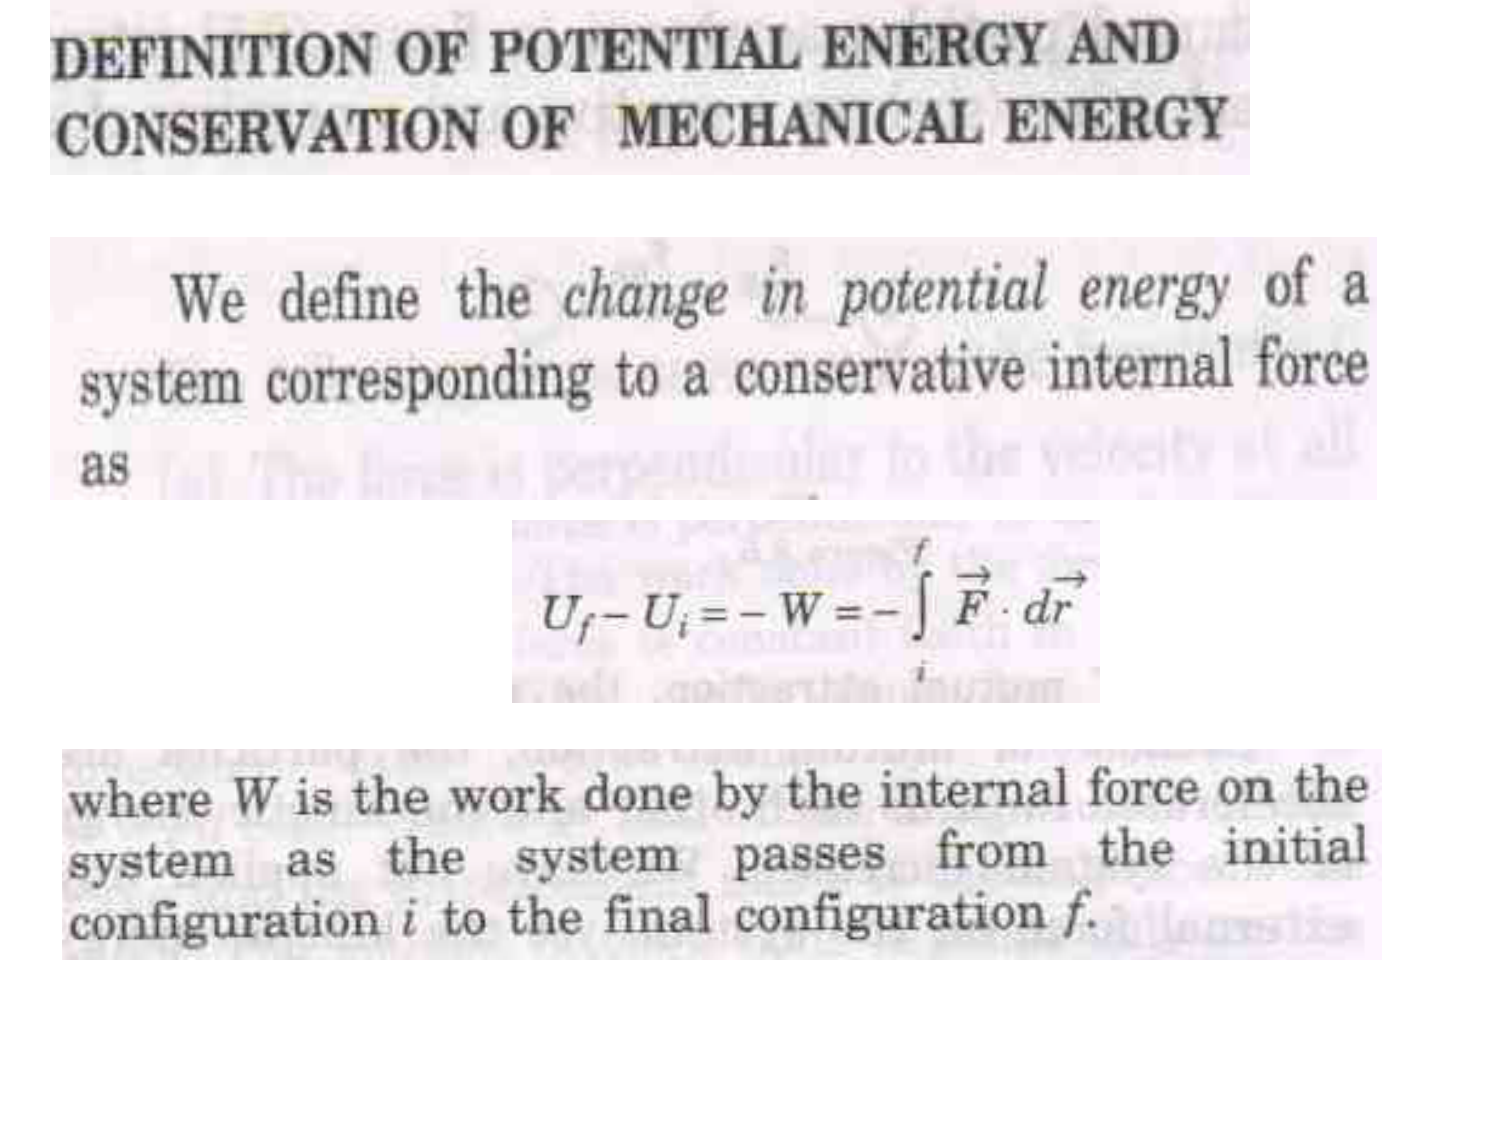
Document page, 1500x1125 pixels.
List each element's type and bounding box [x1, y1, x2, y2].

picture [512, 520, 1101, 704]
picture [62, 749, 1383, 960]
picture [49, 237, 1378, 501]
picture [49, 0, 1251, 176]
